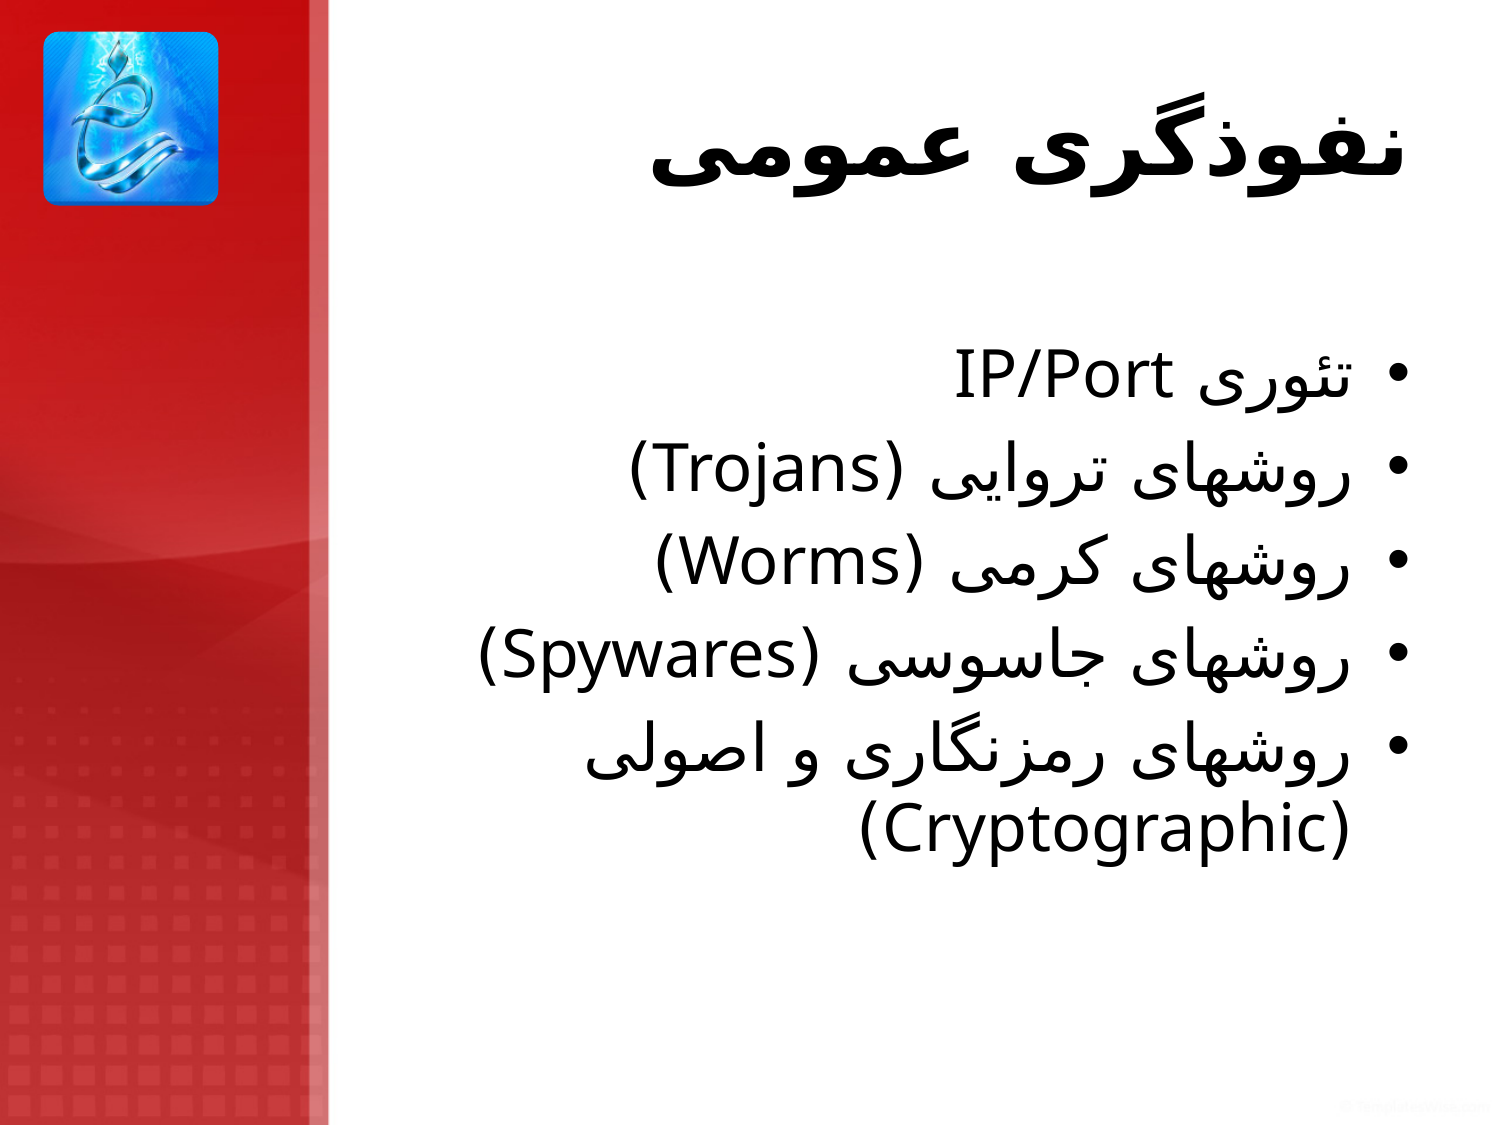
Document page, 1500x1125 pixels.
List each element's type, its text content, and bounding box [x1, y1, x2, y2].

picture [0, 0, 1500, 1125]
text_box نفوذگری عمومی [348, 45, 1425, 233]
text_box تئوری IP/Port روشهای تروایی (Trojans) روشهای كرمی (Worms) روشهای جاسوسی (Spywares) روشهای رمزنگاری و اصولی (Cryptographic) [348, 323, 1425, 1067]
